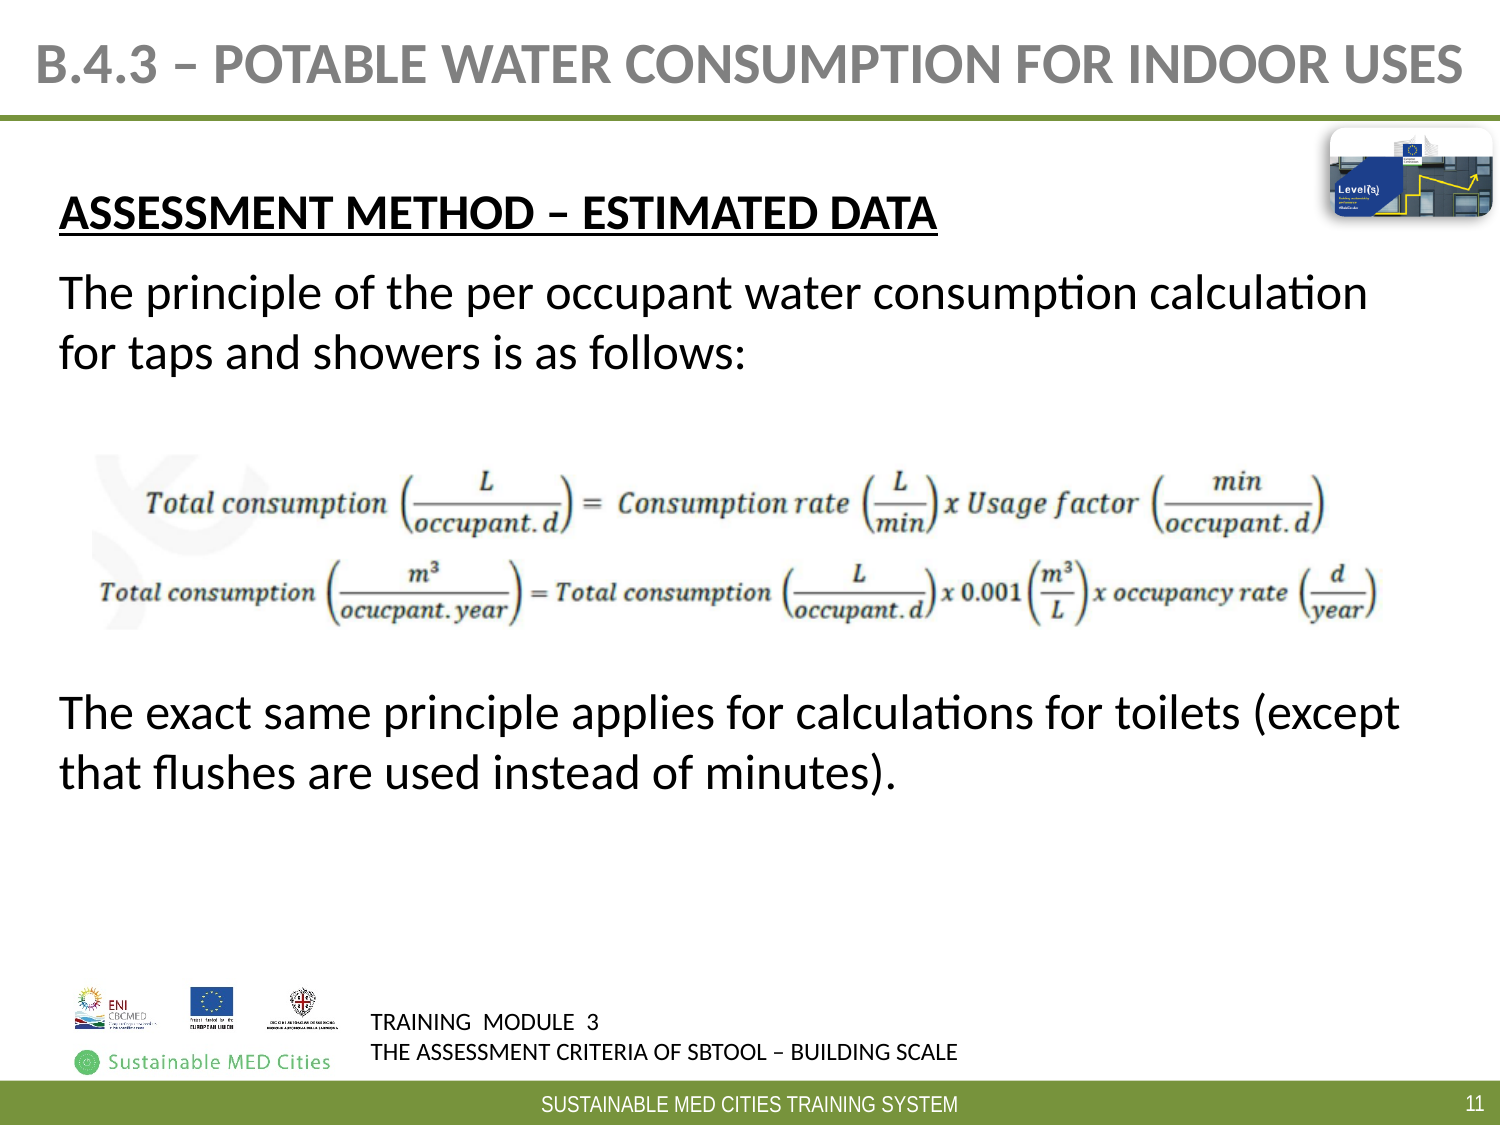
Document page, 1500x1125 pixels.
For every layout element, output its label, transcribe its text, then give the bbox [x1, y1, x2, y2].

picture [62, 978, 356, 1080]
picture [91, 452, 1409, 655]
list ASSESSMENT METHOD – ESTIMATED DATA The principle of the per occupant water consumption calculation for taps and showers is as follows: The exact same principle applies for calculations for toilets (except that flushes are used instead of minutes). [43, 172, 1425, 952]
title B.4.3 – POTABLE WATER CONSUMPTION FOR INDOOR USES [0, 0, 1500, 121]
slide_number 11 [1149, 1079, 1500, 1125]
picture [1329, 127, 1493, 217]
